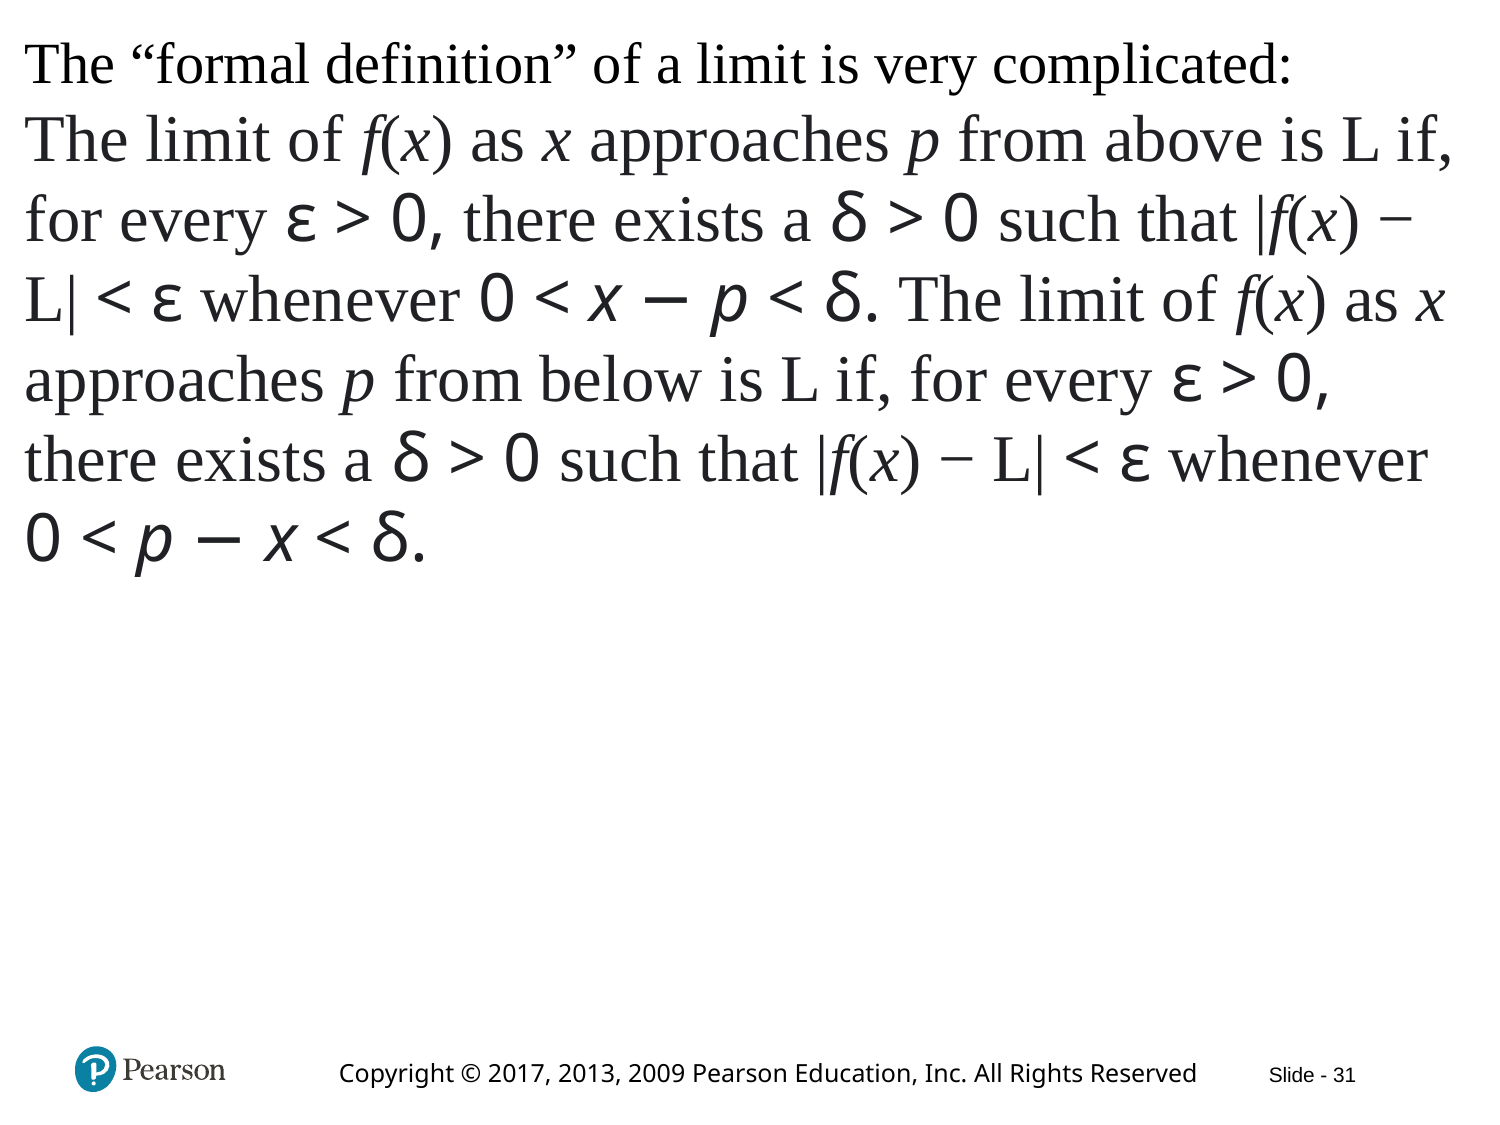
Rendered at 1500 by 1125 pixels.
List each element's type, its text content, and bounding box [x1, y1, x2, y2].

list The “formal definition” of a limit is very complicated: The limit of f(x) as x approaches p from above is L if, for every ε > 0, there exists a δ > 0 such that |f(x) − L| < ε whenever 0 < x − p < δ. The limit of f(x) as x approaches p from below is L if, for every ε > 0, there exists a δ > 0 such that |f(x) − L| < ε whenever 0 < p − x < δ. [24, 24, 1475, 1038]
